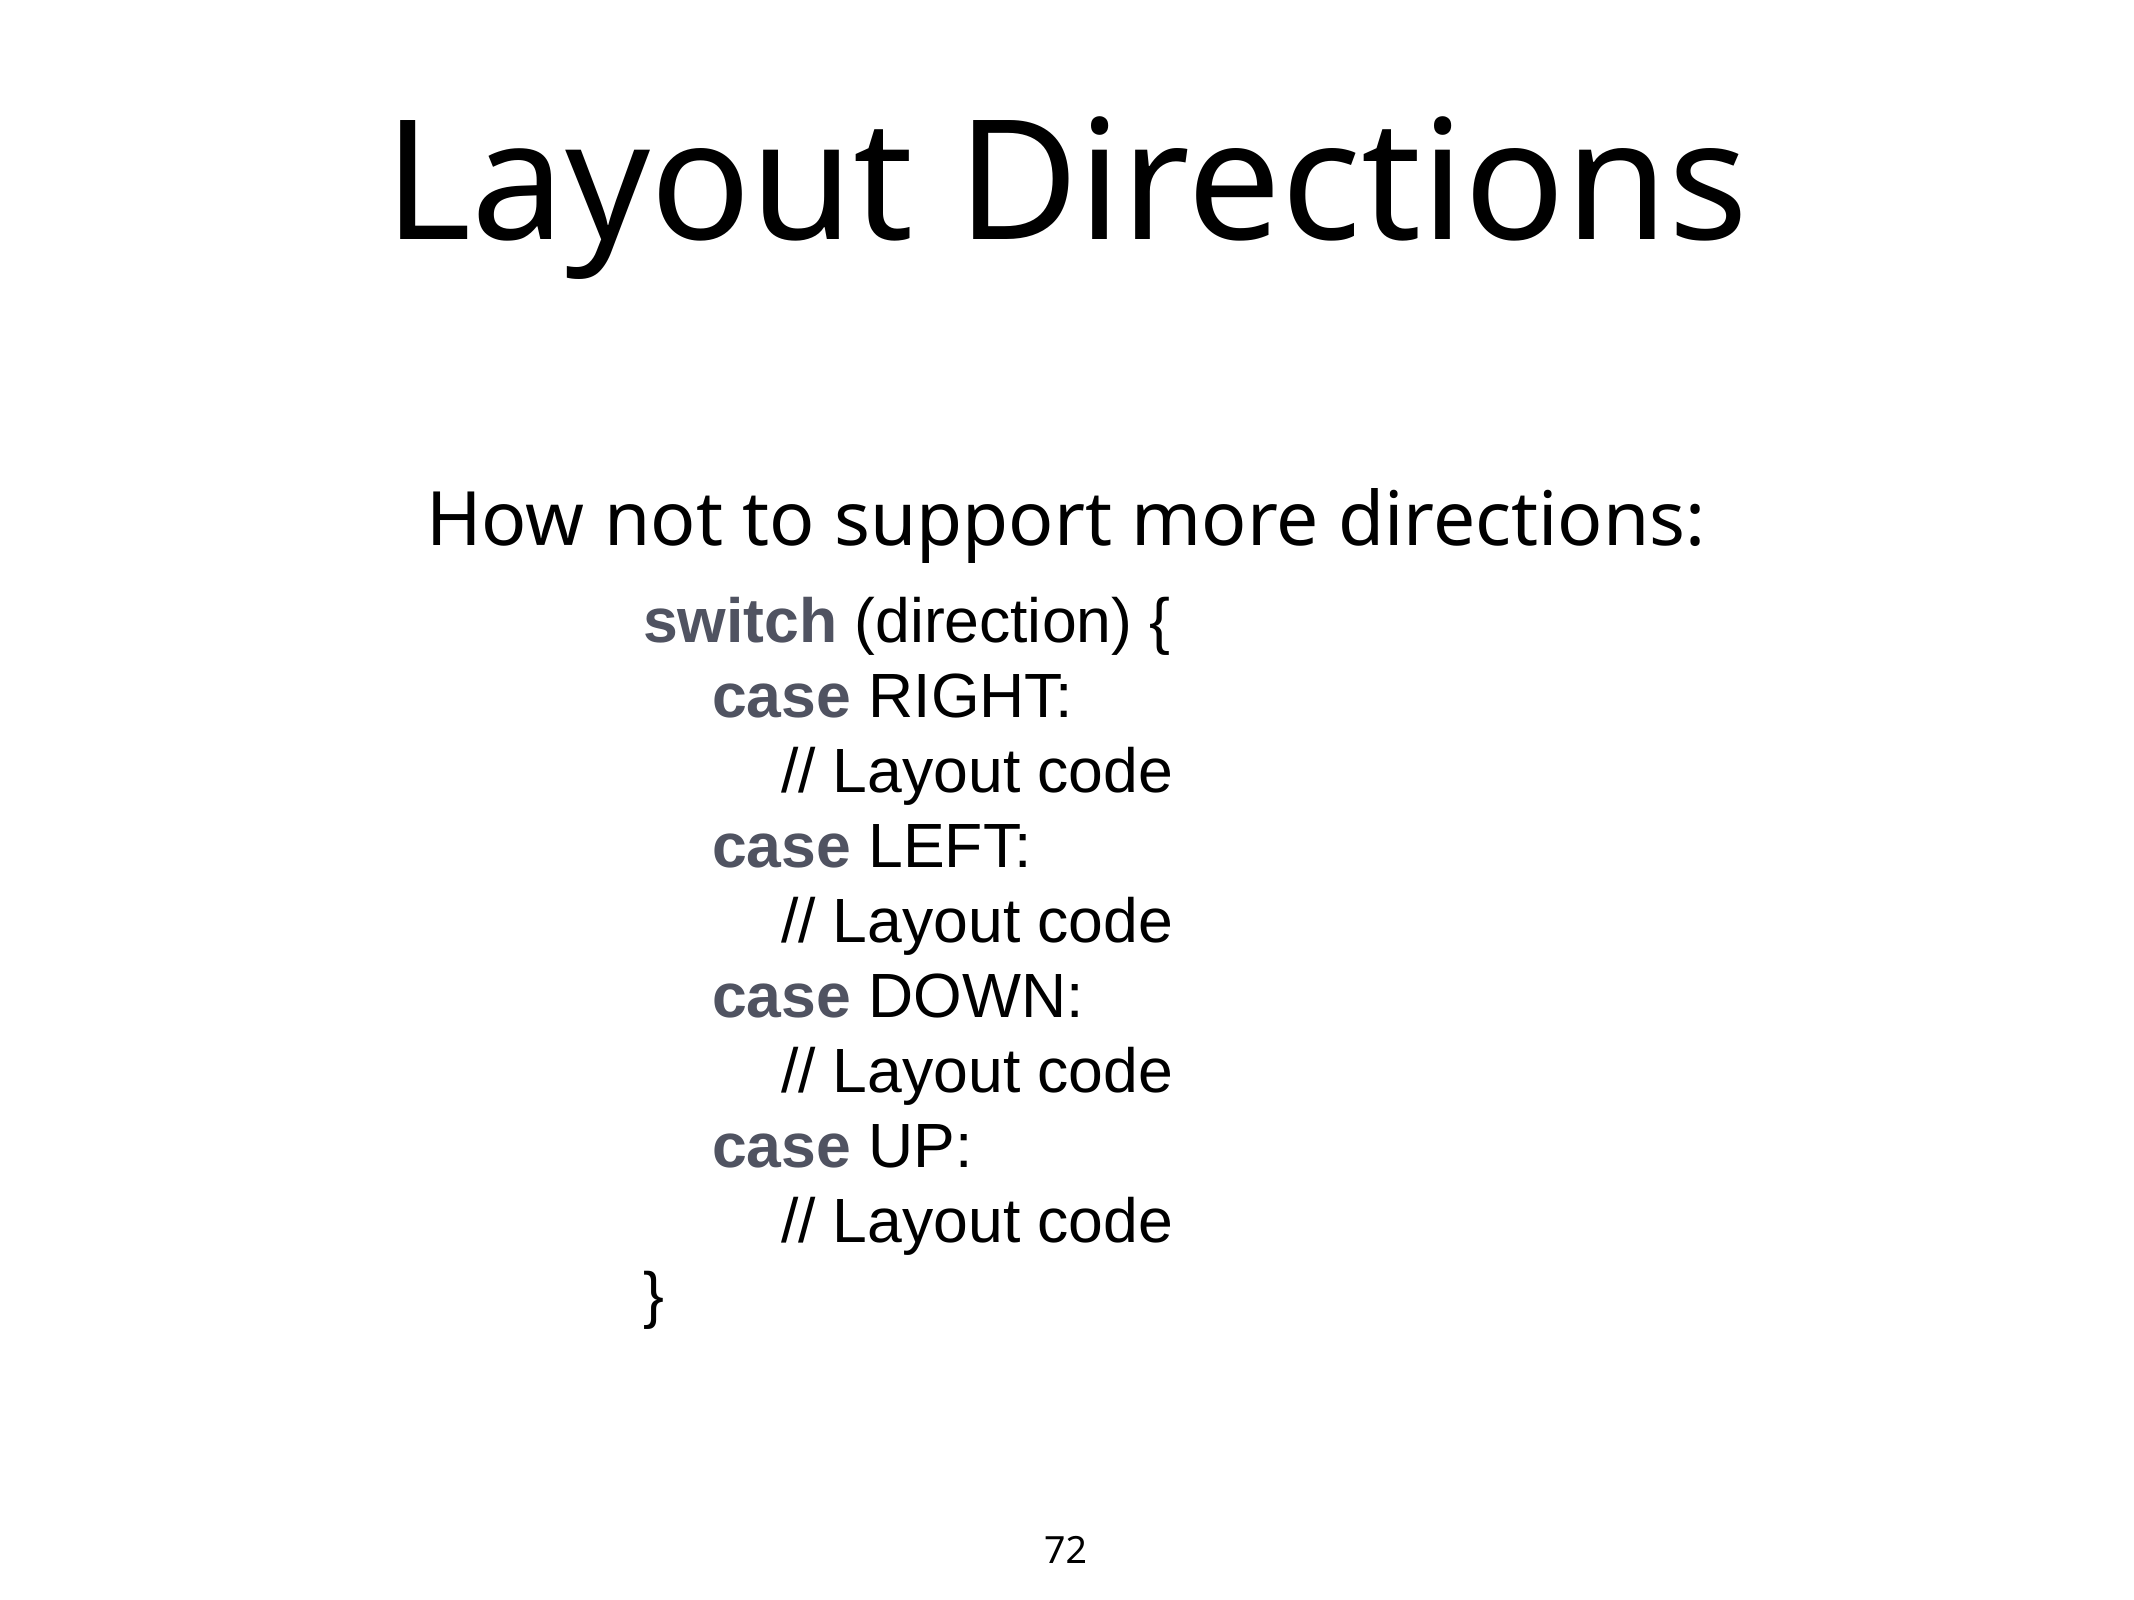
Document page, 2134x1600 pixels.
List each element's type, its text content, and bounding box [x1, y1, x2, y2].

text_box How not to support more directions: [418, 416, 1716, 569]
title Layout Directions [155, 0, 1978, 351]
text_box switch (direction) { case RIGHT: // Layout code case LEFT: // Layout code case DOWN: // Layout code case UP: // Layout code } [634, 571, 1182, 1338]
slide_number 72 [1034, 1517, 1097, 1581]
